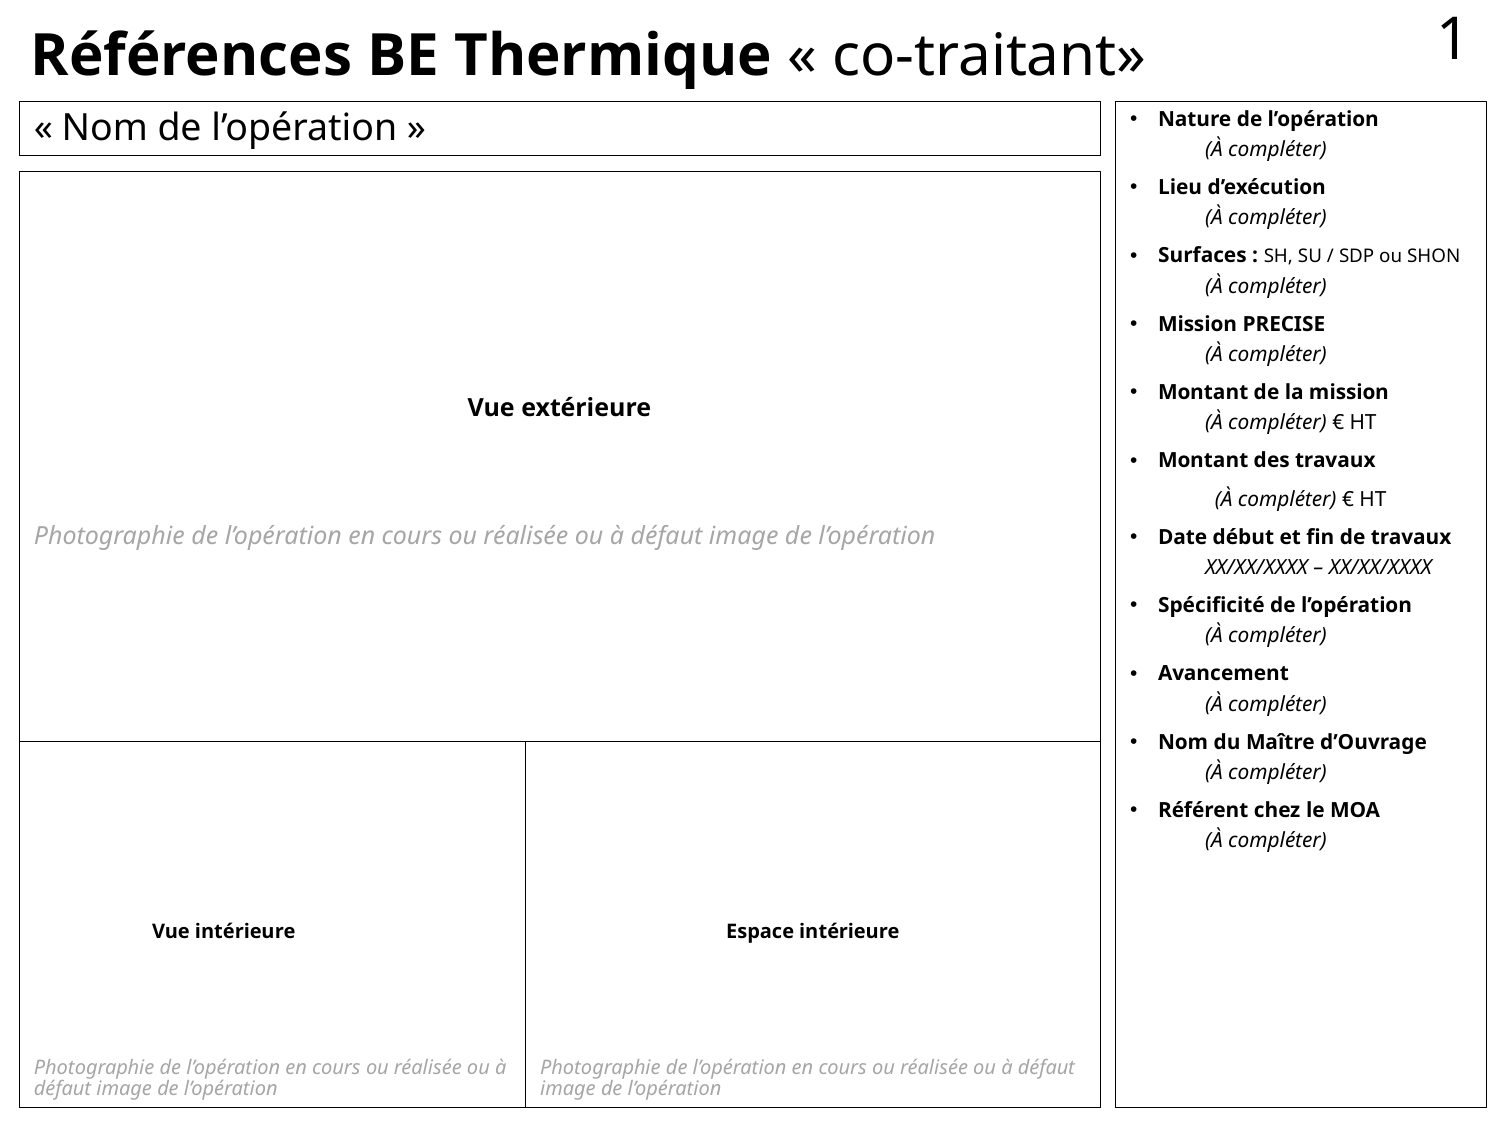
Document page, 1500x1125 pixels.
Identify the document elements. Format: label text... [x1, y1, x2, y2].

text_box Vue intérieure Photographie de l’opération en cours ou réalisée ou à défaut image de l’opération [18, 741, 525, 1108]
text_box Références BE Thermique « co-traitant» [0, 0, 1264, 108]
list « Nom de l’opération » [18, 108, 1101, 156]
list Vue extérieure Photographie de l’opération en cours ou réalisée ou à défaut image de l’opération [18, 171, 1101, 741]
list 1 [1407, 1, 1500, 81]
list Nature de l’opération (À compléter) Lieu d’exécution (À compléter) Surfaces : SH, SU / SDP ou SHON (À compléter) Mission PRECISE (À compléter) Montant de la mission (À compléter) € HT Montant des travaux (À compléter) € HT Date début et fin de travaux XX/XX/XXXX – XX/XX/XXXX Spécificité de l’opération (À compléter) Avancement (À compléter) Nom du Maître d’Ouvrage (À compléter) Référent chez le MOA (À compléter) [1115, 100, 1486, 1108]
text_box Espace intérieure Photographie de l’opération en cours ou réalisée ou à défaut image de l’opération [525, 741, 1101, 1108]
